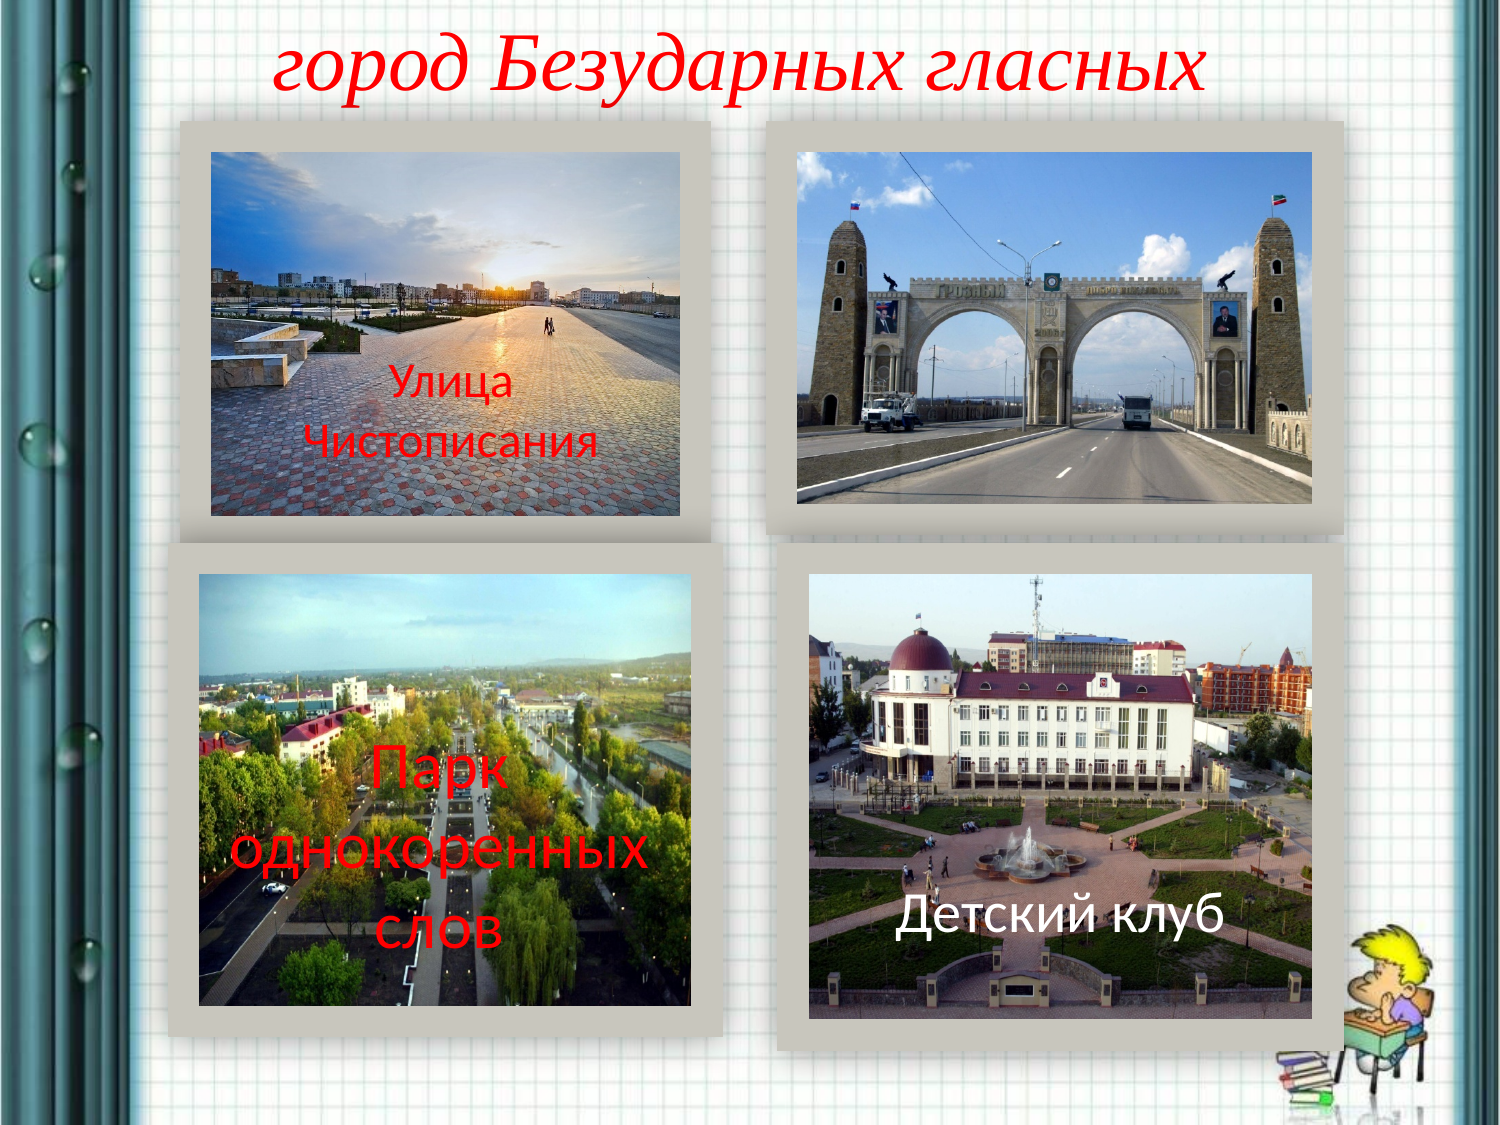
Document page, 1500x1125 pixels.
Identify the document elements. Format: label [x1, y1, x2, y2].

picture [198, 573, 692, 1006]
picture [796, 152, 1313, 505]
list [0, 0, 1500, 1125]
picture [210, 152, 680, 516]
picture [808, 573, 1313, 1020]
